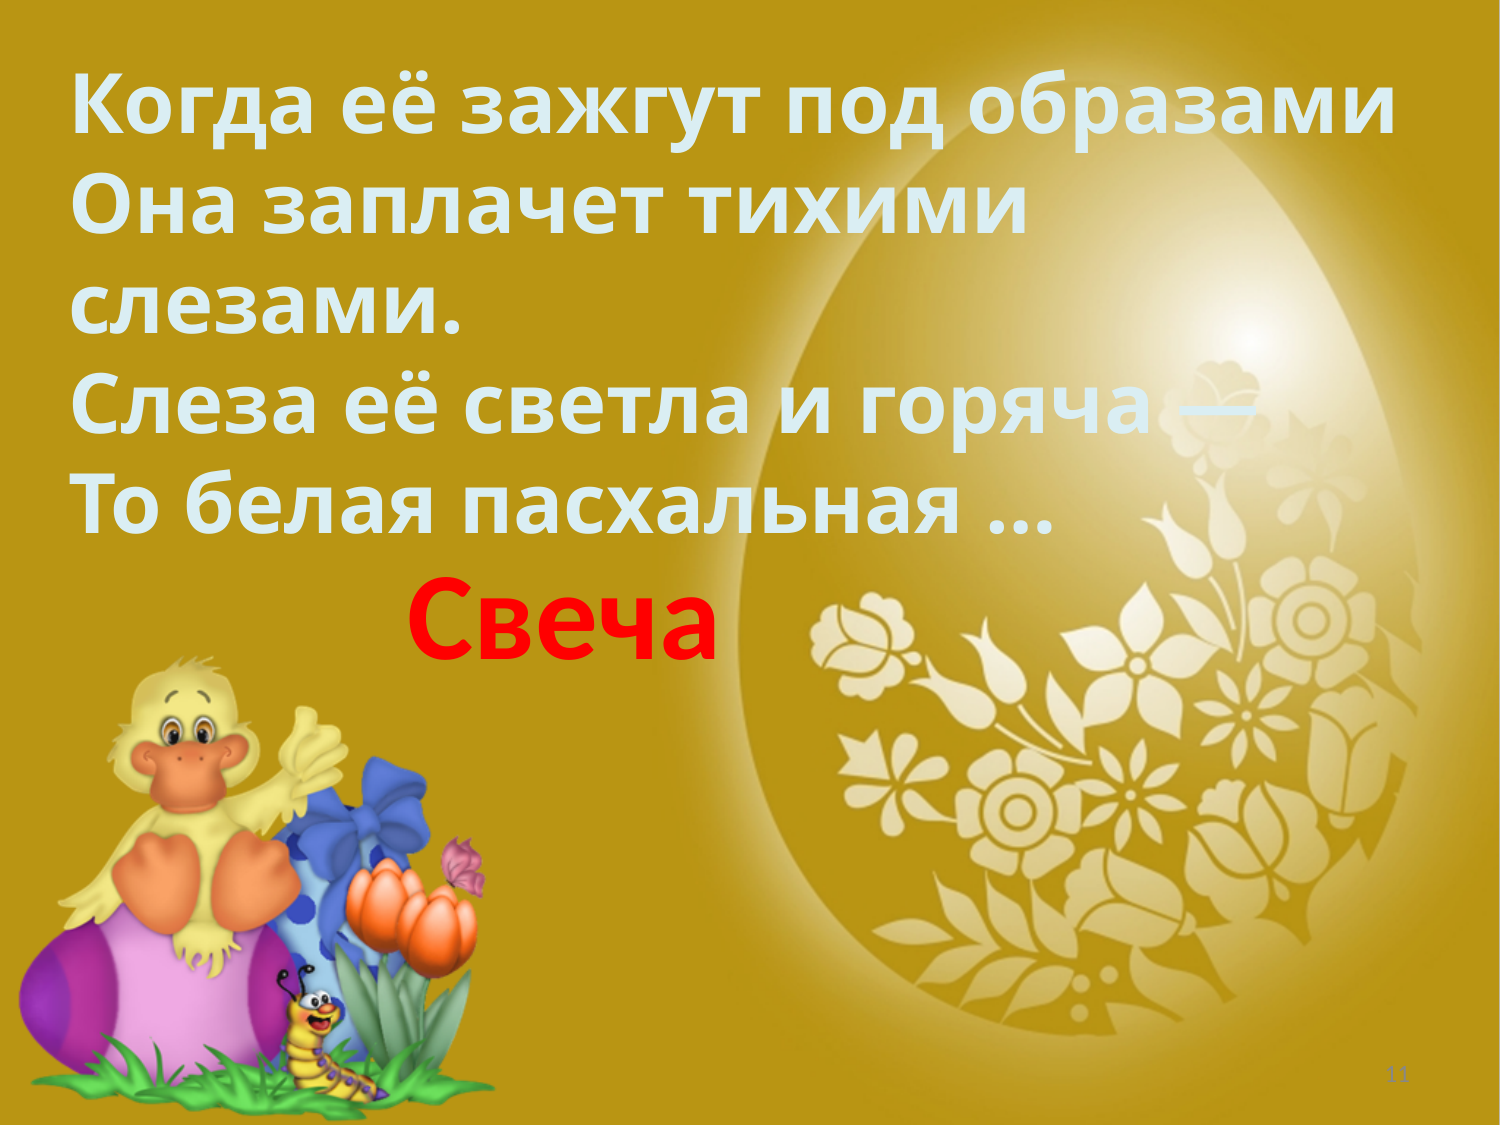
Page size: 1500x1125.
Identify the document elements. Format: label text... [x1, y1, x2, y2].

picture [0, 0, 1500, 1125]
slide_number ‹#› [1074, 1042, 1425, 1103]
text_box Когда её зажгут под образами Она заплачет тихими слезами. Слеза её светла и горяча — То белая пасхальная … [53, 42, 1447, 462]
text_box [41, 30, 1294, 693]
